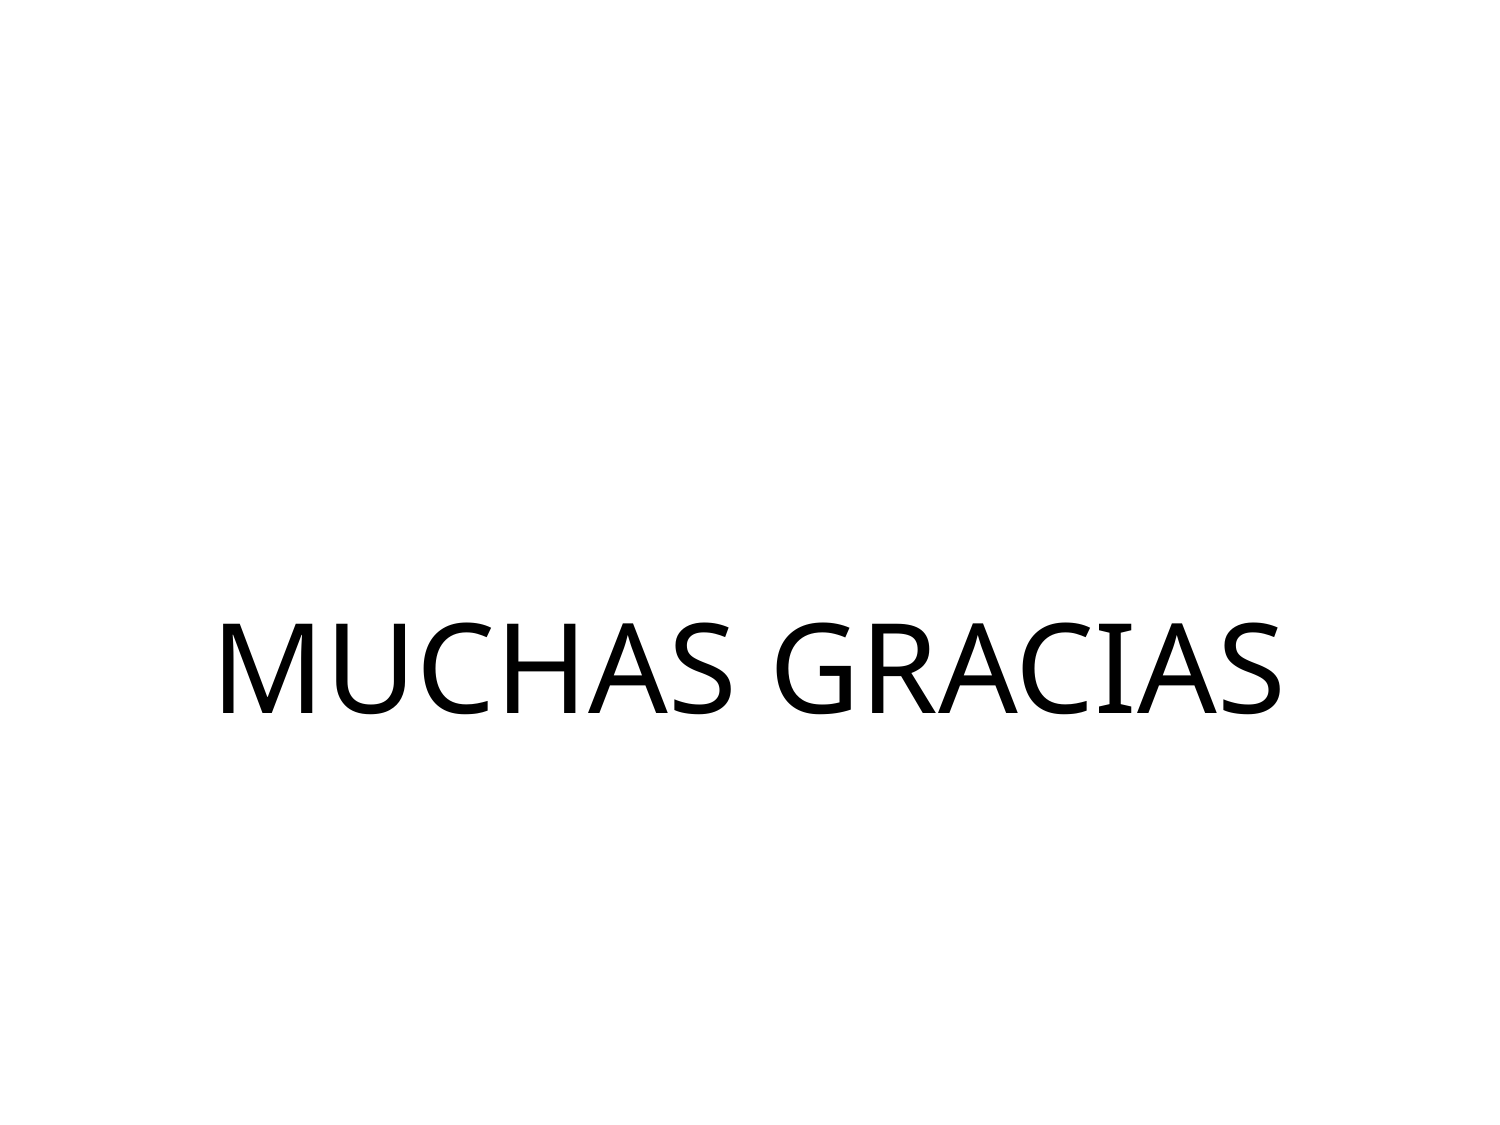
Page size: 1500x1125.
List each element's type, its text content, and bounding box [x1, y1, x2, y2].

title MUCHAS GRACIAS [102, 280, 1397, 749]
